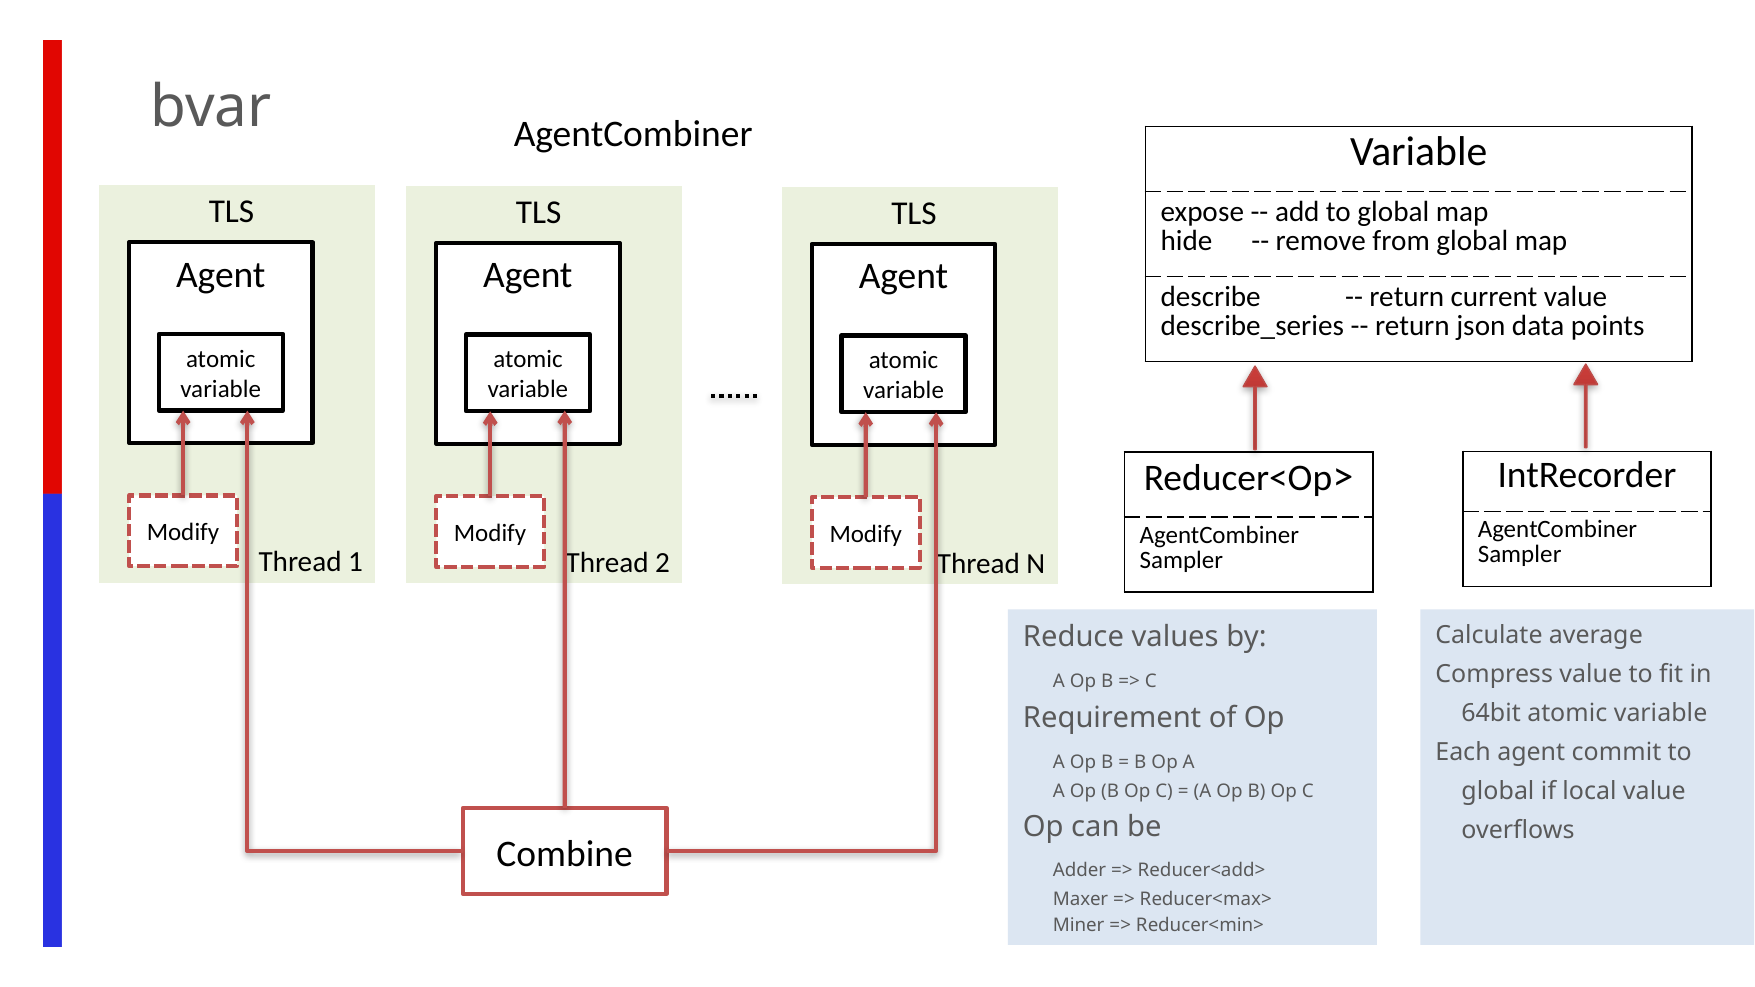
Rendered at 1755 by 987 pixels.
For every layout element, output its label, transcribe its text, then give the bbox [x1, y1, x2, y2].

table_header Variable [1146, 127, 1691, 192]
text_box Calculate average Compress value to fit in 64bit atomic variable Each agent commit to global if local value overflows [1420, 609, 1755, 945]
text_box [247, 410, 464, 852]
text_box AgentCombiner [499, 101, 805, 161]
table_header IntRecorder [1464, 452, 1710, 512]
table_cell expose -- add to global map hide -- remove from global map [1146, 192, 1691, 276]
list Reduce values by: A Op B => C Requirement of Op A Op B = B Op A A Op (B Op C) = (A Op B) Op C Op can be Adder => Reducer<add> Maxer => Reducer<max> Miner => Reducer<min> [1007, 609, 1377, 945]
table_cell AgentCombiner Sampler [1464, 512, 1710, 586]
text_box [1242, 365, 1268, 451]
text_box [1573, 363, 1599, 449]
text_box Combine [461, 806, 669, 896]
table_cell AgentCombiner Sampler [1125, 517, 1372, 591]
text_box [779, 183, 1061, 587]
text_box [666, 411, 937, 852]
table_cell describe -- return current value describe_series -- return json data points [1146, 276, 1691, 361]
text_box bvar [135, 60, 1657, 146]
picture [43, 40, 62, 947]
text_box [96, 181, 378, 586]
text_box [403, 182, 685, 586]
table_header Reducer<Op> [1125, 453, 1372, 517]
